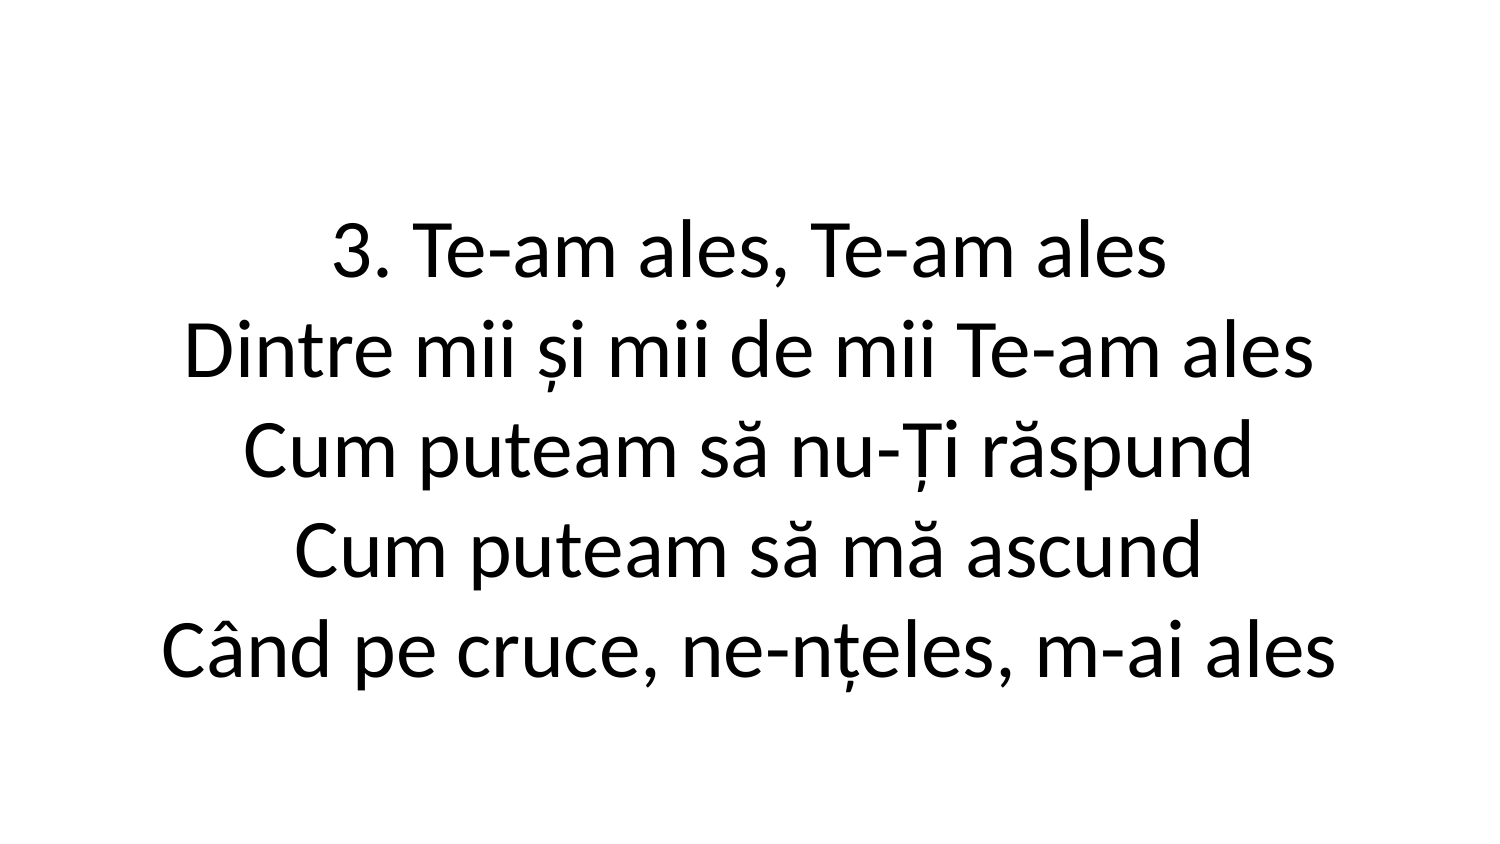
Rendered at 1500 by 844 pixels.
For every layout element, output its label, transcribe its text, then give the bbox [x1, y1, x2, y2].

text_box 3. Te-am ales, Te-am ales Dintre mii și mii de mii Te-am ales Cum puteam să nu-Ți răspund Cum puteam să mă ascund Când pe cruce, ne-nțeles, m-ai ales [146, 142, 1353, 702]
